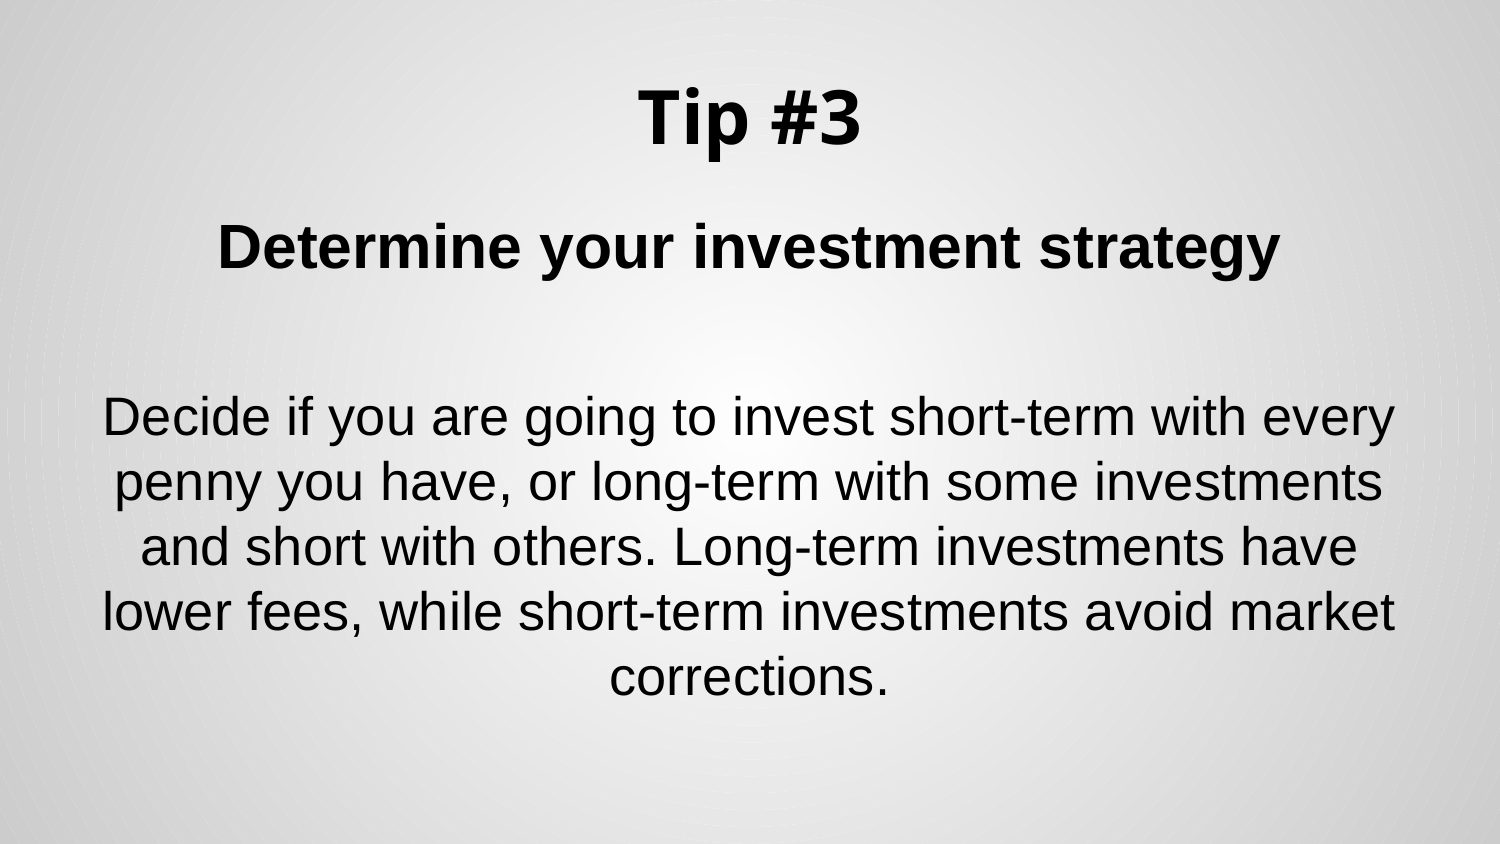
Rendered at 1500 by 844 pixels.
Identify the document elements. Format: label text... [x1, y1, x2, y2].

title Tip #3 [75, 33, 1425, 175]
list Determine your investment strategy Decide if you are going to invest short-term with every penny you have, or long-term with some investments and short with others. Long-term investments have lower fees, while short-term investments avoid market corrections. [75, 191, 1425, 803]
